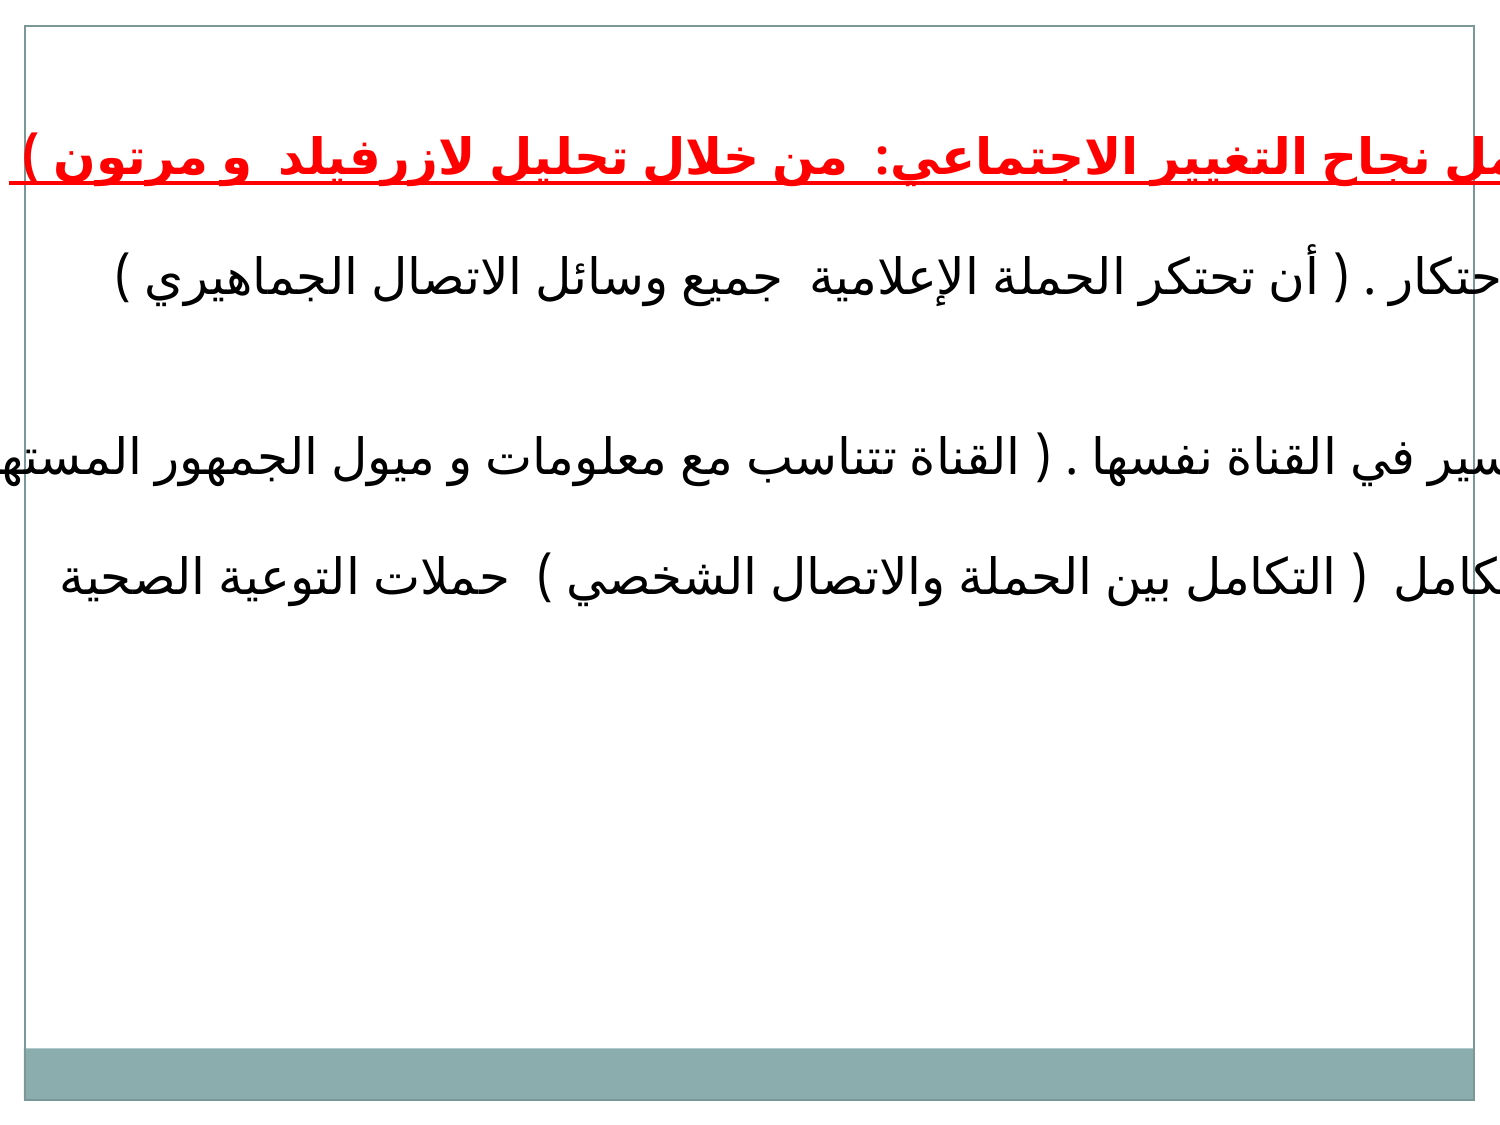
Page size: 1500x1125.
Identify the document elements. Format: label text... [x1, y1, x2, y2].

text_box عوامل نجاح التغيير الاجتماعي: من خلال تحليل لازرفيلد و مرتون ) 1- الاحتكار . ( أن تحتكر الحملة الإعلامية جميع وسائل الاتصال الجماهيري ) 2- السير في القناة نفسها . ( القناة تتناسب مع معلومات و ميول الجمهور المستهدف ) 3- التكامل ( التكامل بين الحملة والاتصال الشخصي ) حملات التوعية الصحية [0, 117, 1500, 852]
